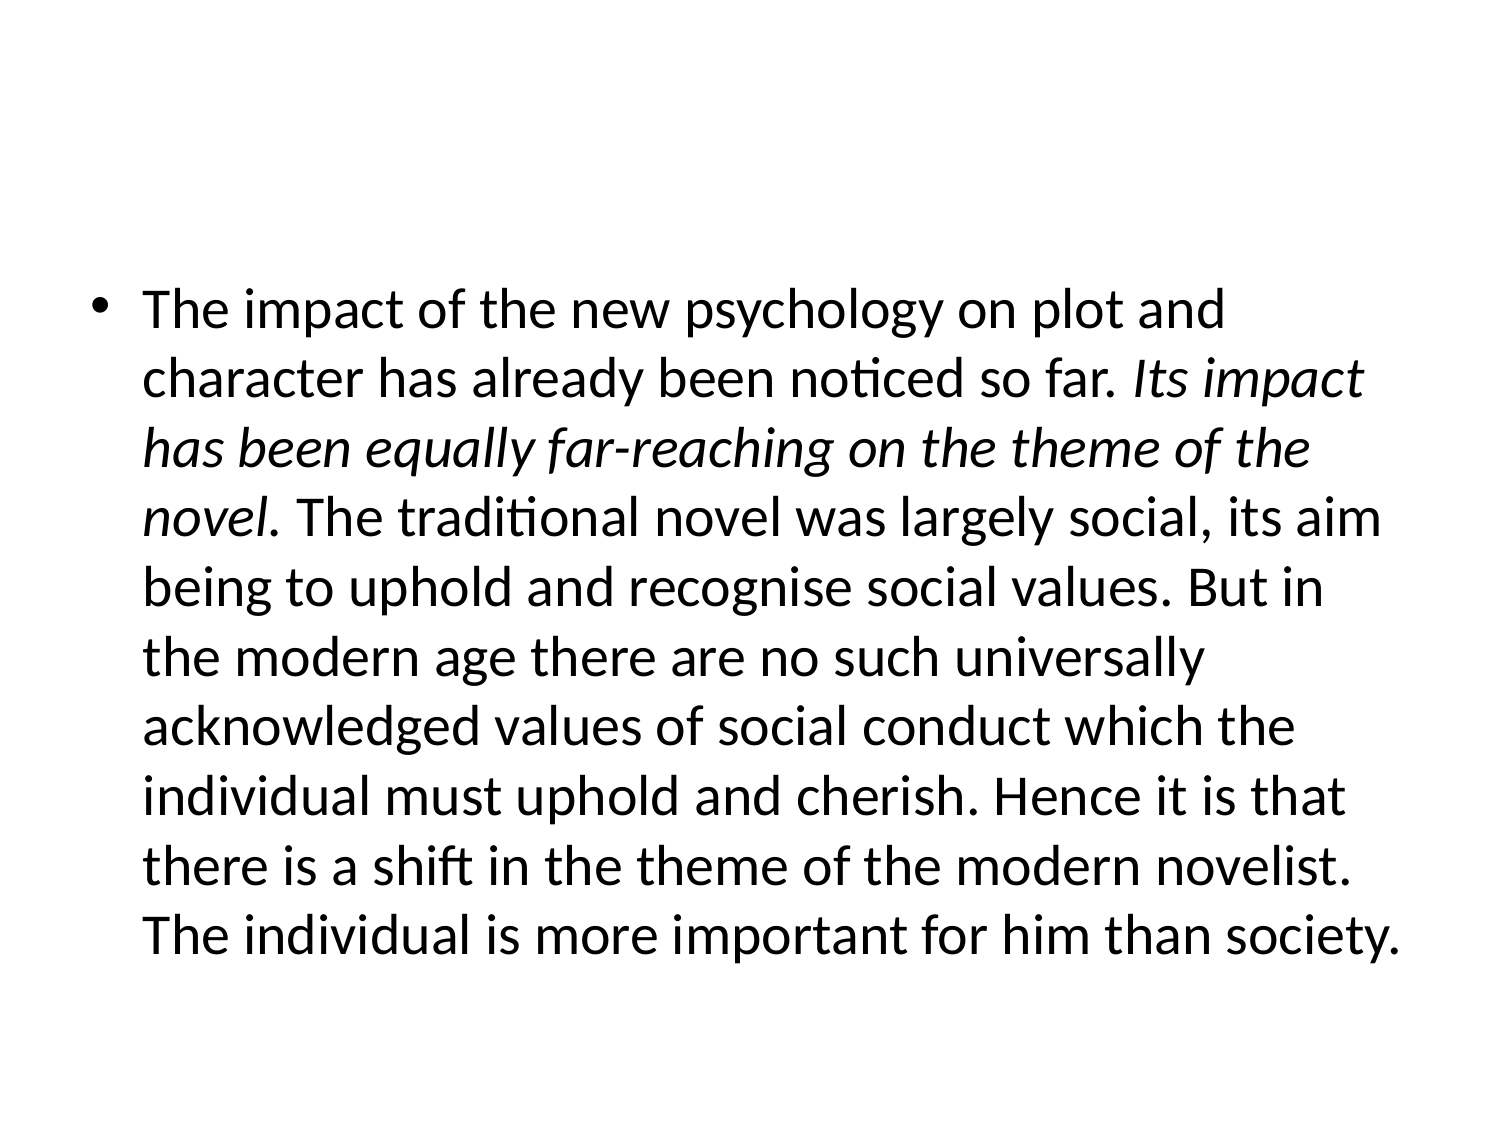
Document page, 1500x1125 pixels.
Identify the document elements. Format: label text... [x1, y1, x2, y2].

list The impact of the new psychology on plot and character has already been noticed so far. Its impact has been equally far-reaching on the theme of the novel. The traditional novel was largely social, its aim being to uphold and recognise social values. But in the modern age there are no such universally acknowledged values of social conduct which the individual must uphold and cherish. Hence it is that there is a shift in the theme of the modern novelist. The individual is more important for him than society. [75, 262, 1425, 1005]
